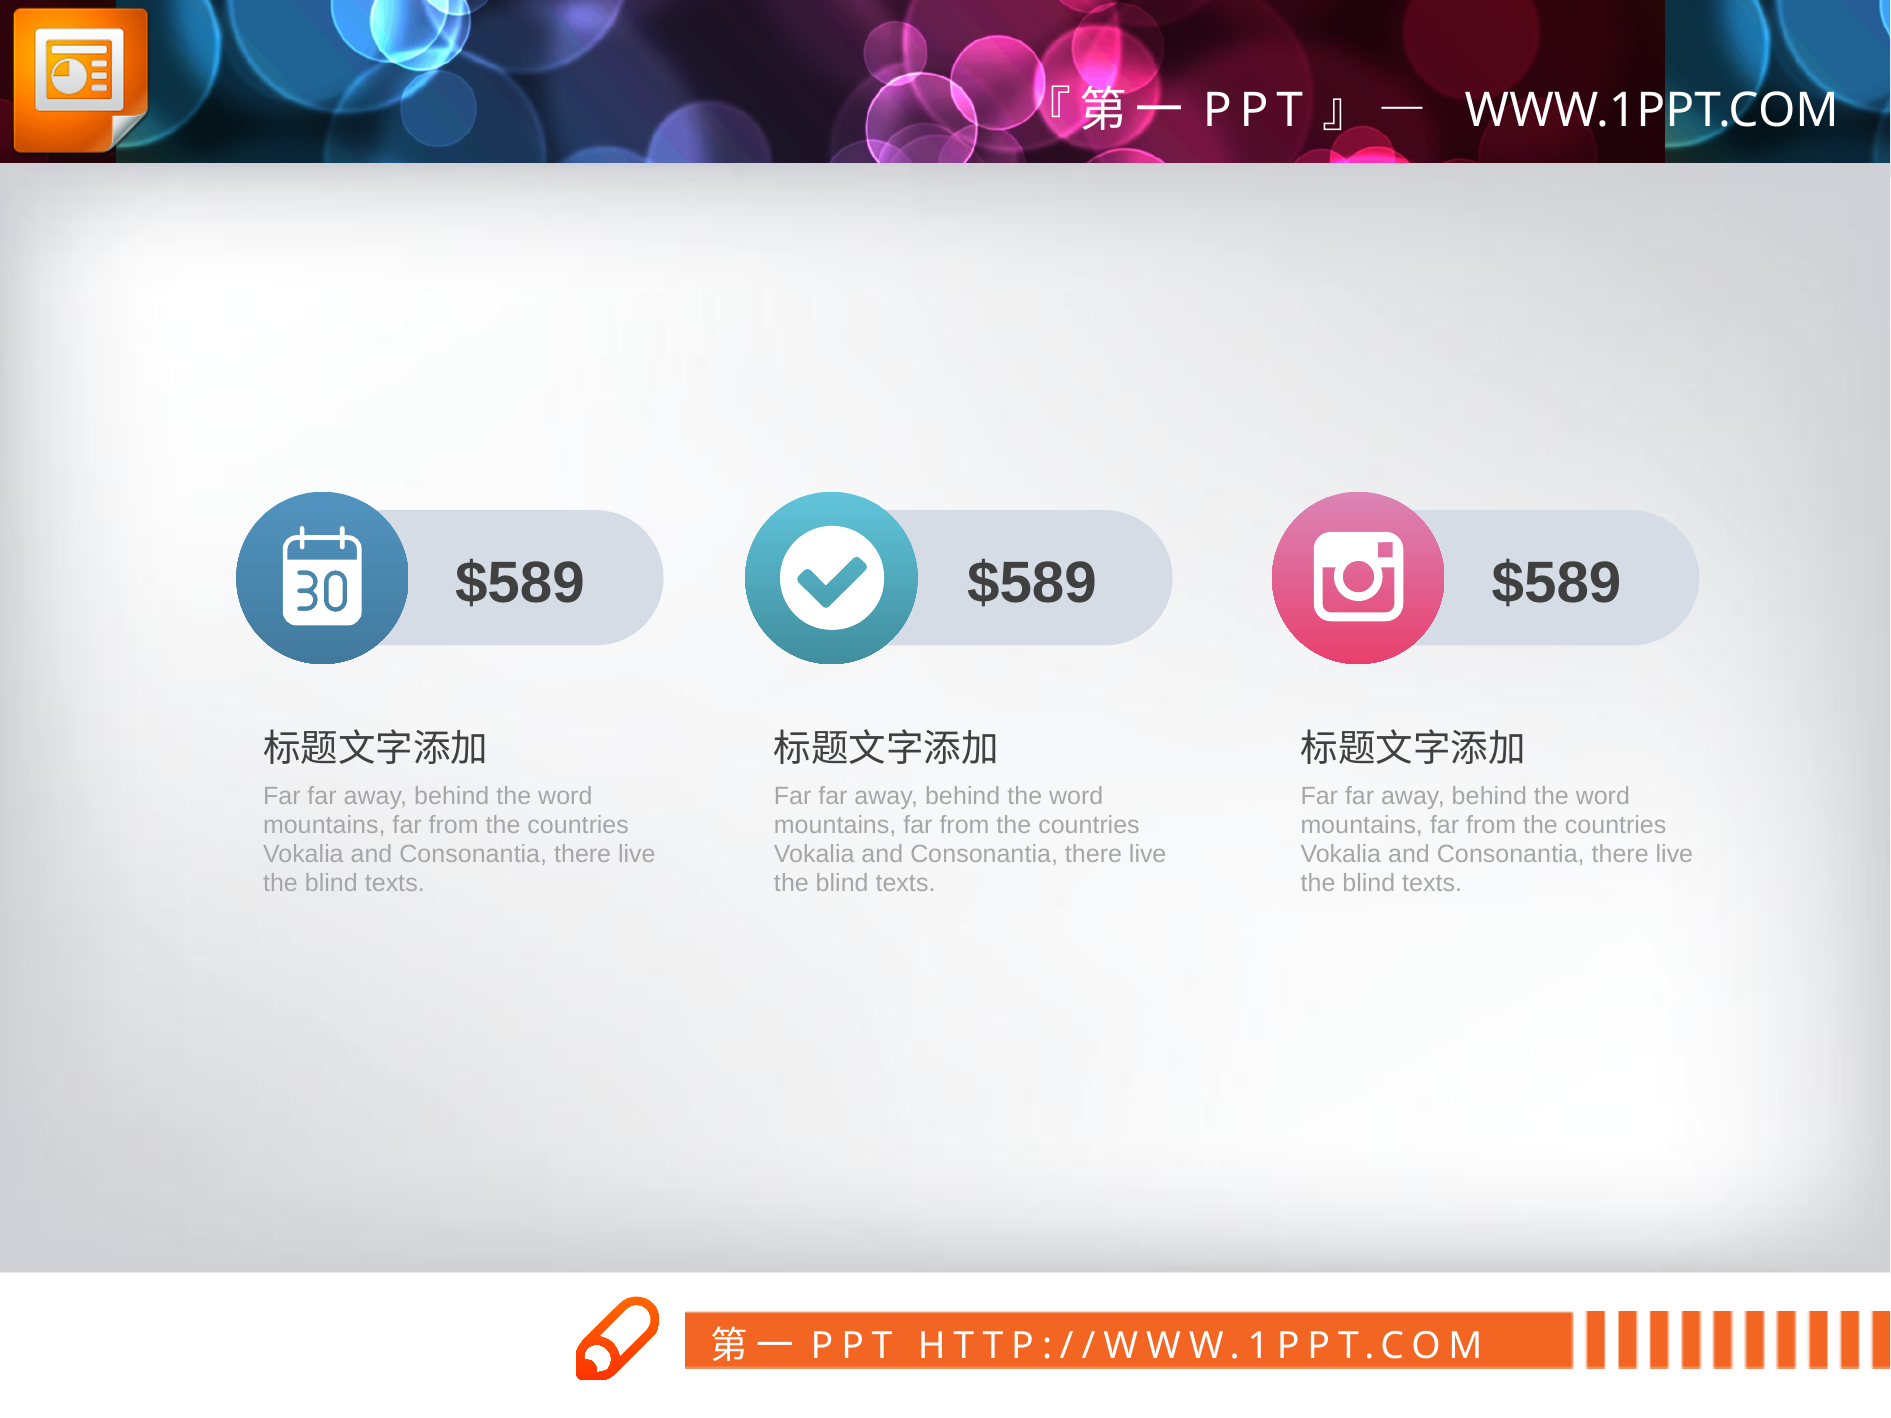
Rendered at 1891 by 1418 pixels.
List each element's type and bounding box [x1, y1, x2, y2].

text_box [744, 491, 1194, 898]
text_box [236, 491, 683, 898]
text_box [1271, 491, 1721, 898]
picture [0, 0, 1891, 1275]
picture [685, 1311, 1891, 1369]
